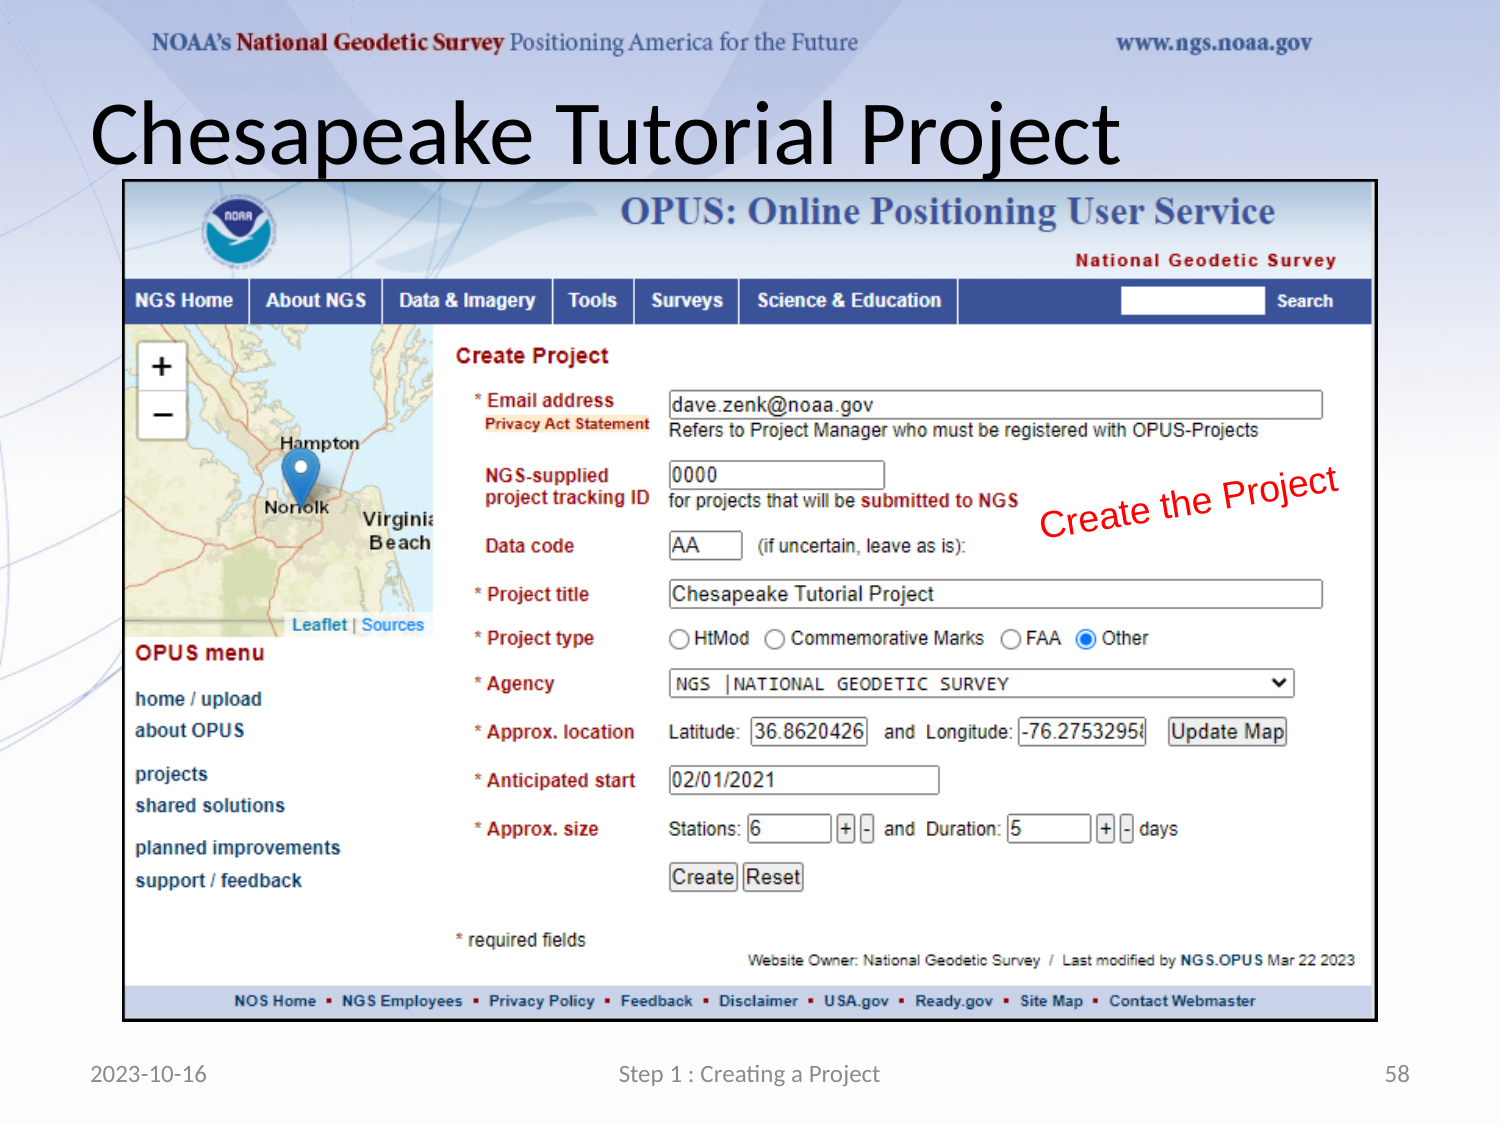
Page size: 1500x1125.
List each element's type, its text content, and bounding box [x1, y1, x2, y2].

slide_number 58 [1074, 1042, 1425, 1103]
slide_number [75, 1042, 425, 1103]
footer Step 1 : Creating a Project [512, 1042, 988, 1103]
picture [0, 0, 1500, 1125]
title Chesapeake Tutorial Project [74, 74, 1426, 181]
